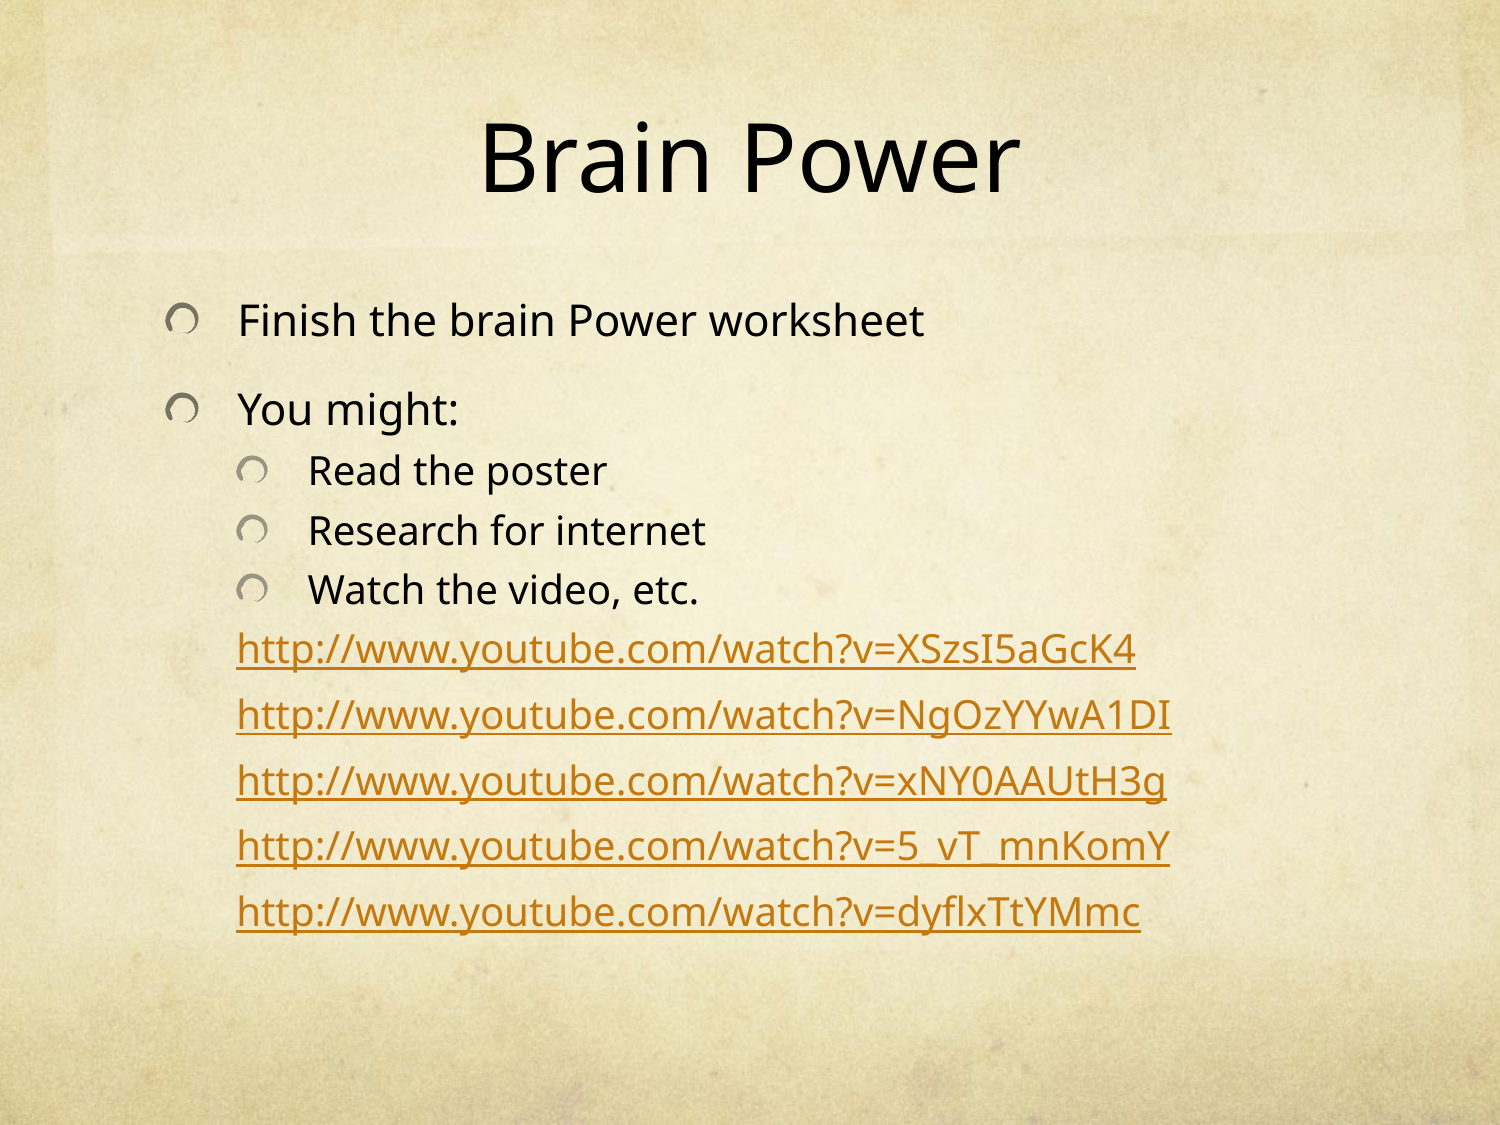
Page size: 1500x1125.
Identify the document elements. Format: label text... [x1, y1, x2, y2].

picture [0, 0, 1500, 1125]
list Finish the brain Power worksheet You might: Read the poster Research for internet Watch the video, etc. http://www.youtube.com/watch?v=XSzsI5aGcK4 http://www.youtube.com/watch?v=NgOzYYwA1DI http://www.youtube.com/watch?v=xNY0AAUtH3g http://www.youtube.com/watch?v=5_vT_mnKomY http://www.youtube.com/watch?v=dyflxTtYMmc [150, 284, 1350, 950]
title Brain Power [150, 82, 1350, 225]
